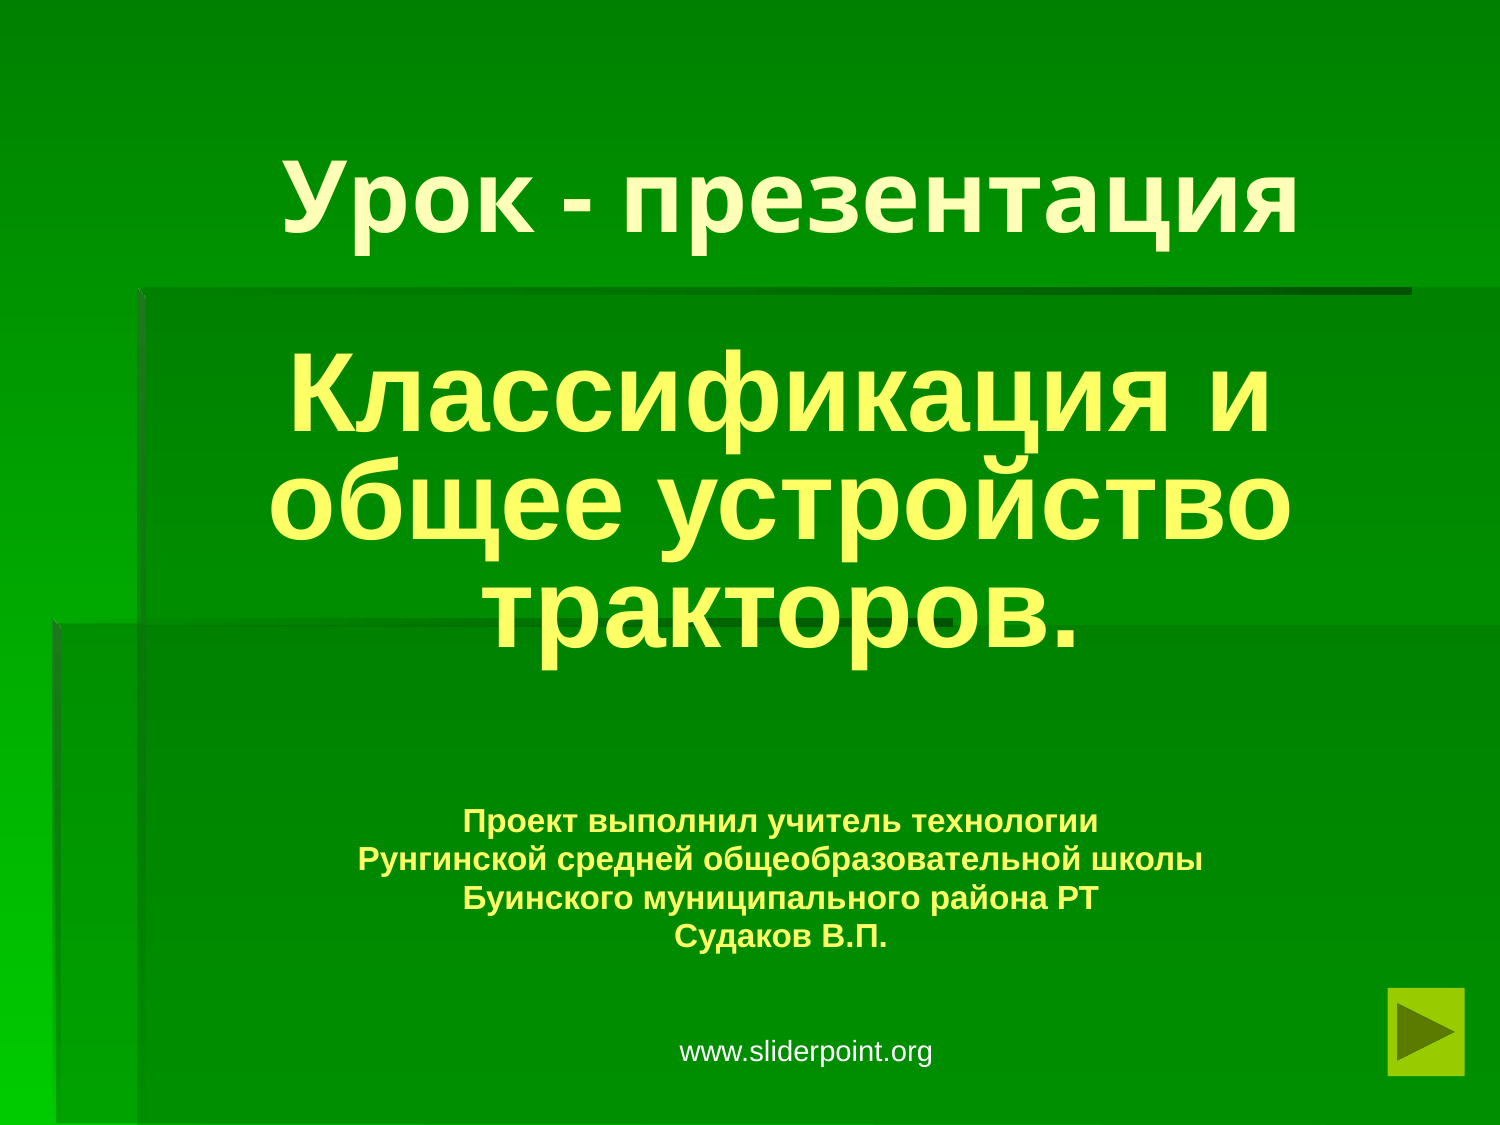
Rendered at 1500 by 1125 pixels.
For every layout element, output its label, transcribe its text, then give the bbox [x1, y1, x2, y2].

text_box [1387, 987, 1465, 1077]
subtitle Классификация и общее устройство тракторов. Проект выполнил учитель технологии Рунгинской средней общеобразовательной школы Буинского муниципального района РТ Судаков В.П. [162, 337, 1400, 1012]
title Урок - презентация [159, 125, 1400, 315]
footer www.sliderpoint.org [568, 1024, 1045, 1103]
